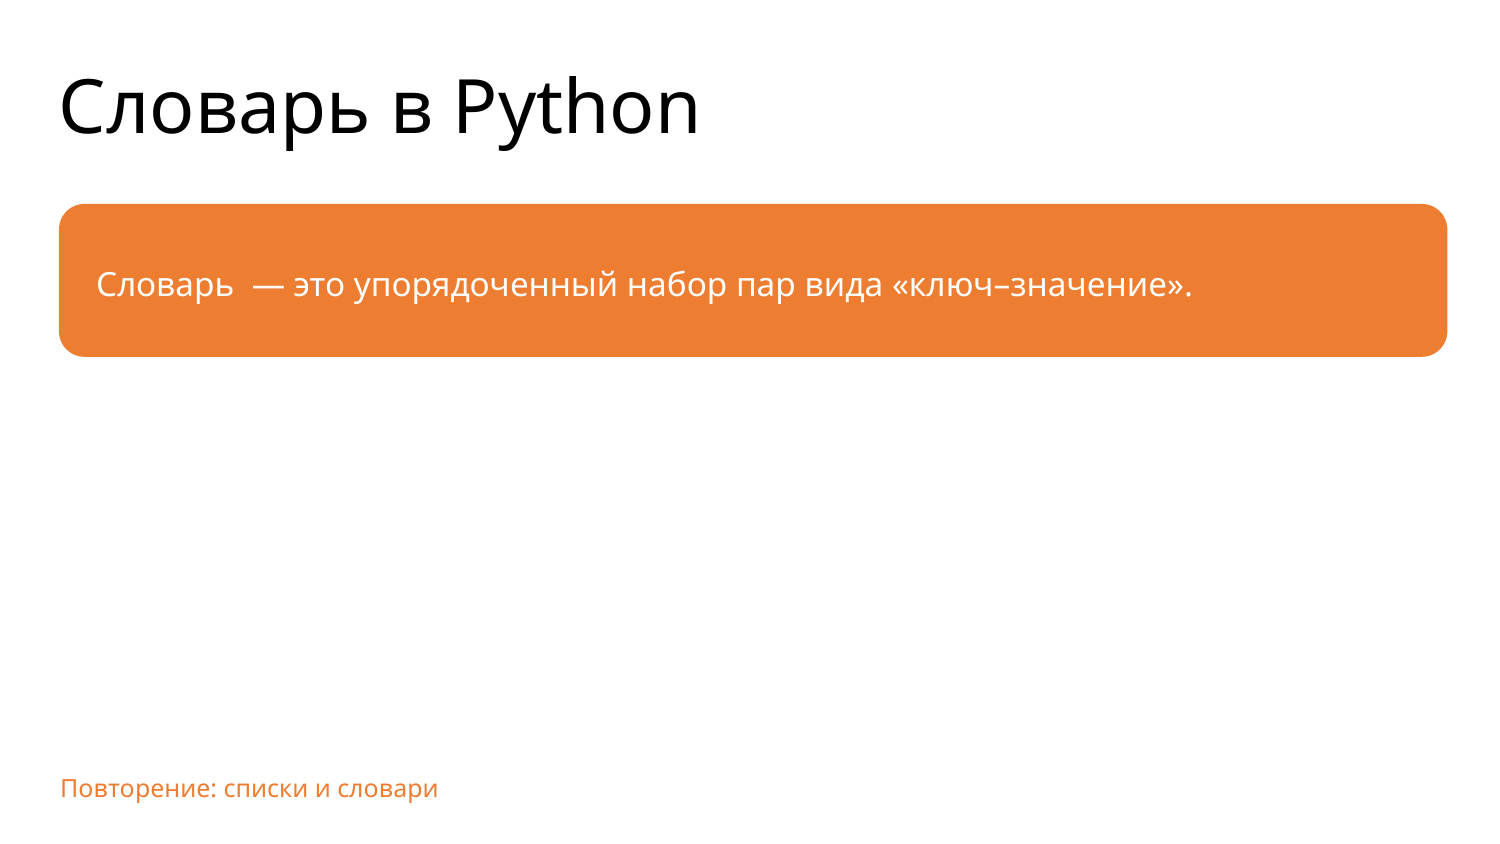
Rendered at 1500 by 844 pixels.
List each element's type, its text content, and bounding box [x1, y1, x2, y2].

text_box Словарь в Python [58, 58, 1441, 196]
text_box Словарь — это упорядоченный набор пар вида «ключ–значение». [58, 203, 1448, 357]
subtitle Повторение: списки и словари [60, 767, 1233, 813]
